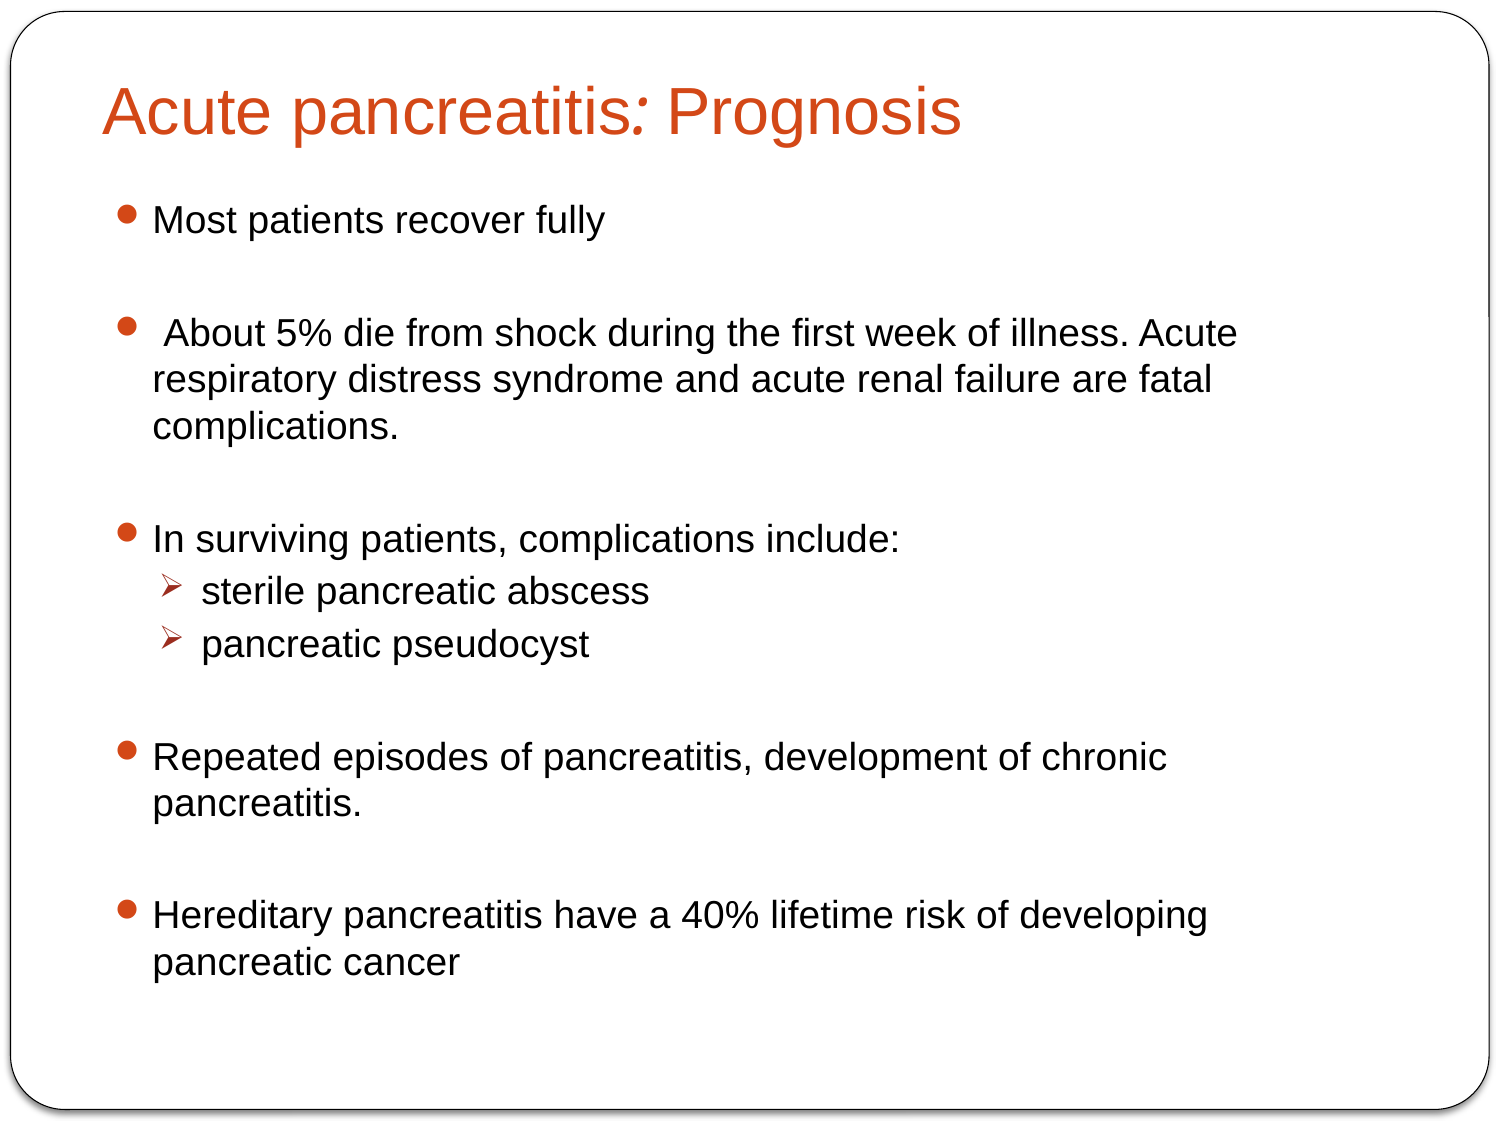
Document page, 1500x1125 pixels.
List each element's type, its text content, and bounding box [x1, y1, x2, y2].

list Most patients recover fully About 5% die from shock during the first week of illness. Acute respiratory distress syndrome and acute renal failure are fatal complications. In surviving patients, complications include: sterile pancreatic abscess pancreatic pseudocyst Repeated episodes of pancreatitis, development of chronic pancreatitis. Hereditary pancreatitis have a 40% lifetime risk of developing pancreatic cancer [99, 187, 1375, 1000]
title Acute pancreatitis: Prognosis [87, 50, 1363, 163]
